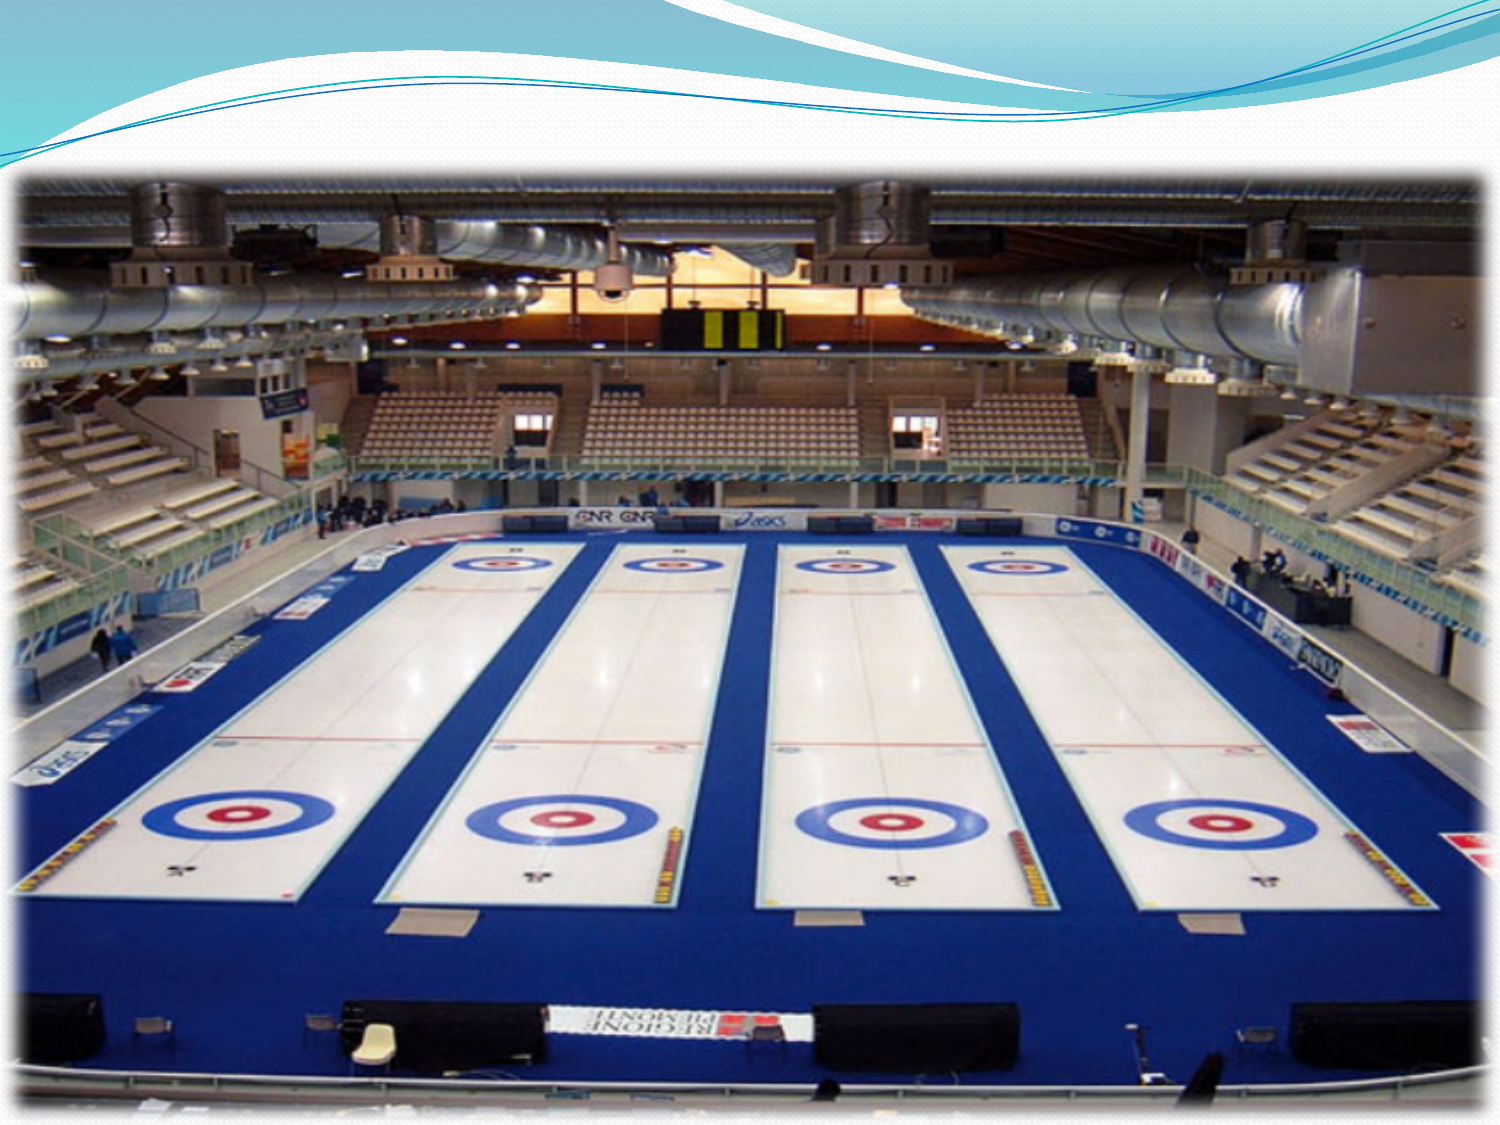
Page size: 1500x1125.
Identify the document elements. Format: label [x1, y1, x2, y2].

picture [0, 160, 1500, 1125]
